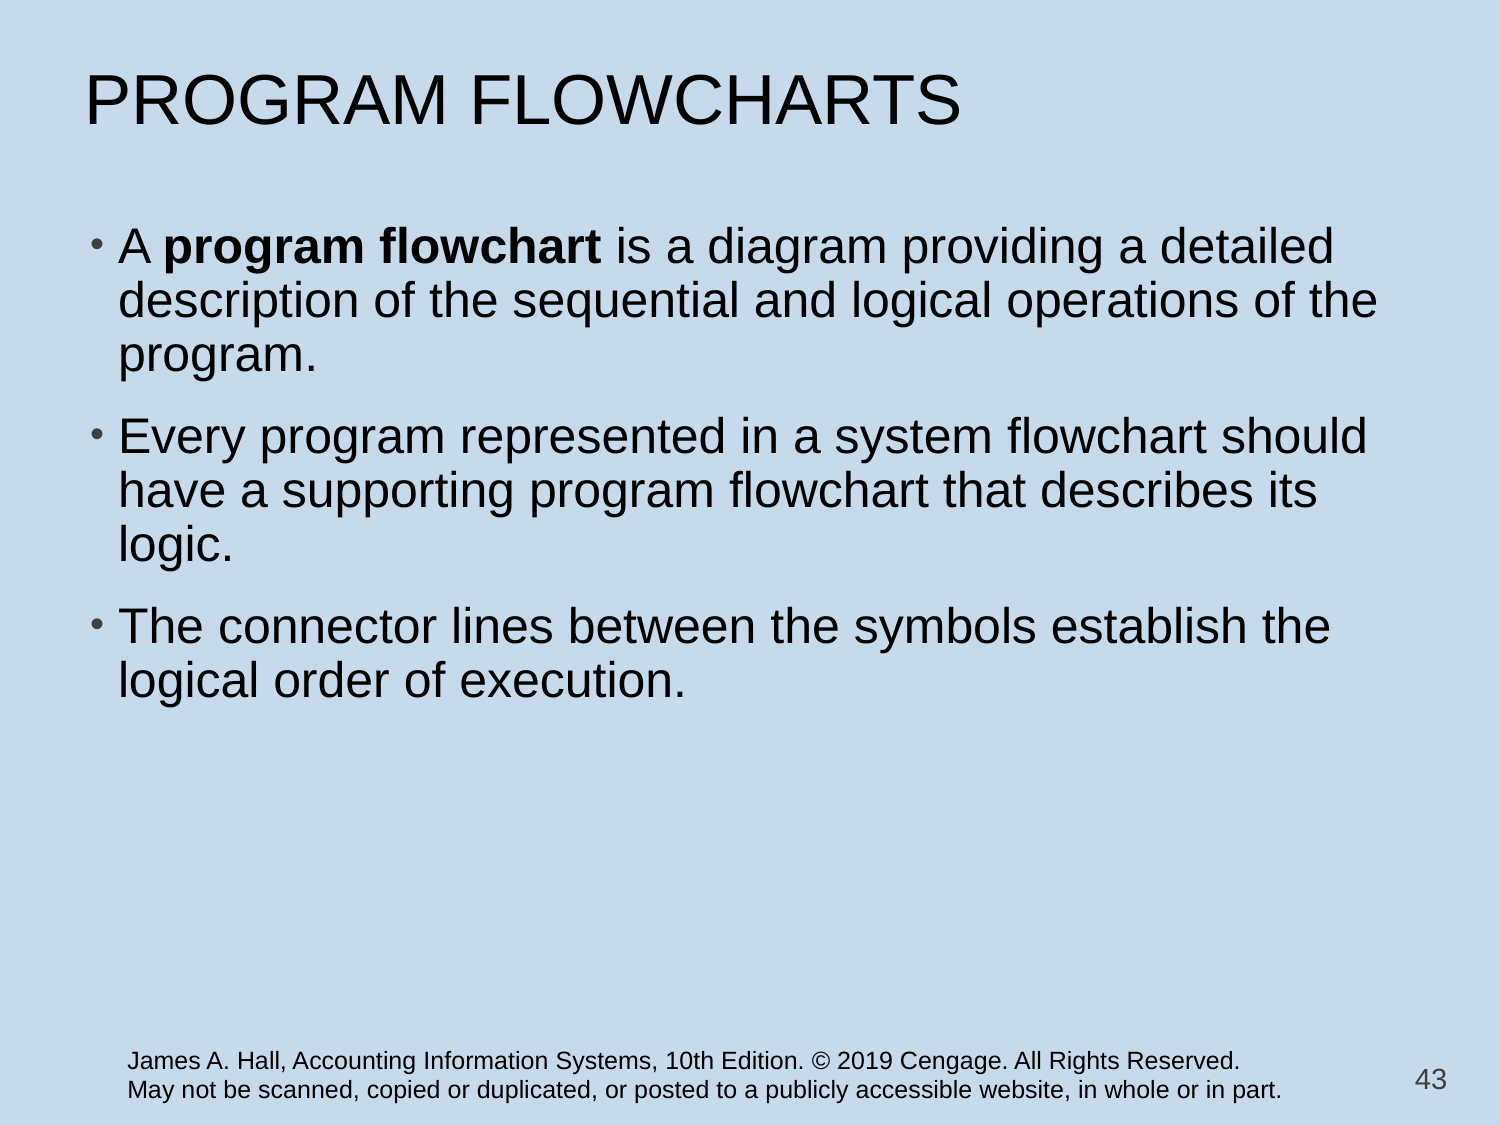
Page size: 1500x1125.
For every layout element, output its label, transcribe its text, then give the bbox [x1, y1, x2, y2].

list A program flowchart is a diagram providing a detailed description of the sequential and logical operations of the program. Every program represented in a system flowchart should have a supporting program flowchart that describes its logic. The connector lines between the symbols establish the logical order of execution. [75, 212, 1426, 1000]
slide_number 43 [1400, 1052, 1488, 1113]
title PROGRAM FLOWCHARTS [69, 62, 1420, 188]
